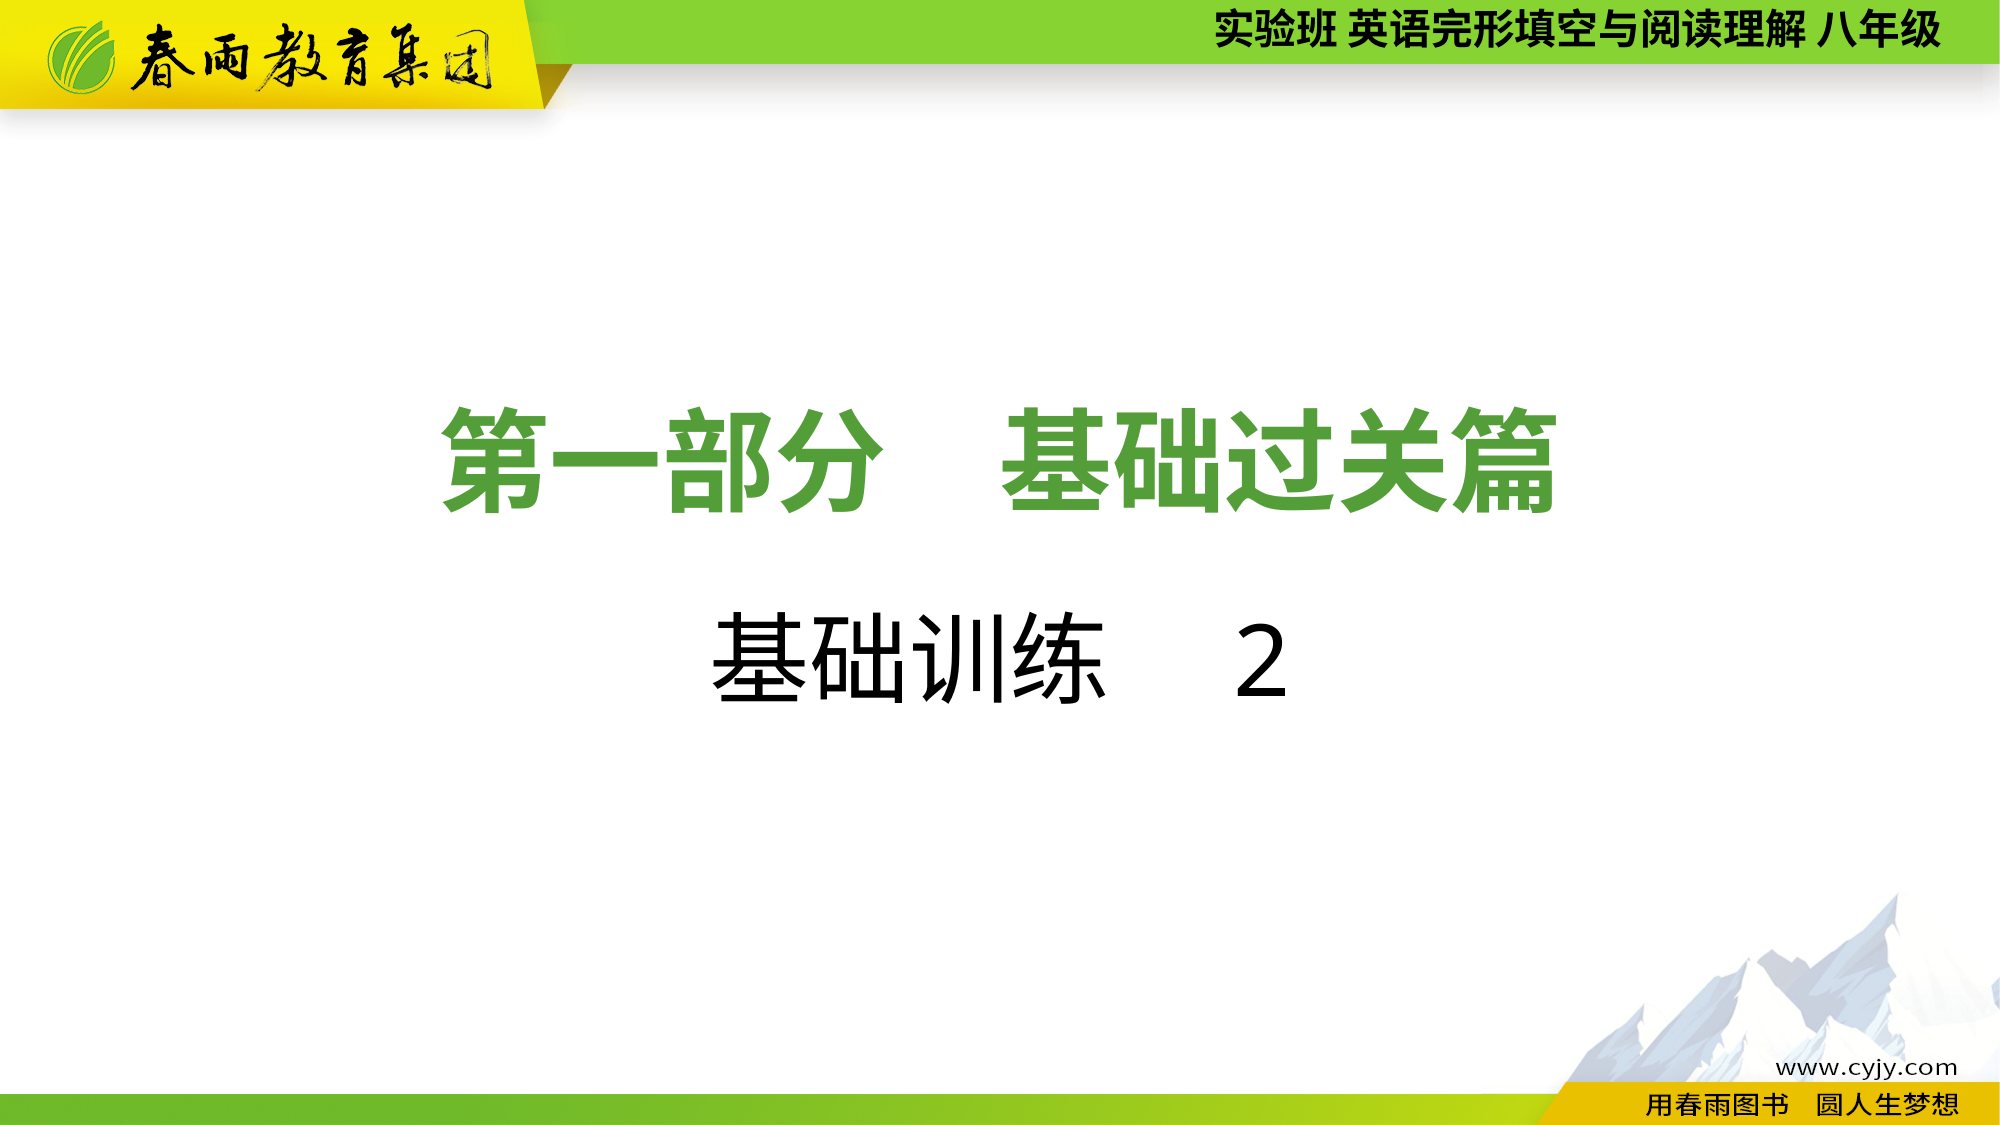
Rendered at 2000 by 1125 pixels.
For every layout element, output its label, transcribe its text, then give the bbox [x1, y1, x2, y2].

text_box 基础训练 2 [54, 528, 1946, 724]
text_box 第一部分 基础过关篇 [54, 316, 1946, 528]
picture [0, 0, 2000, 1125]
